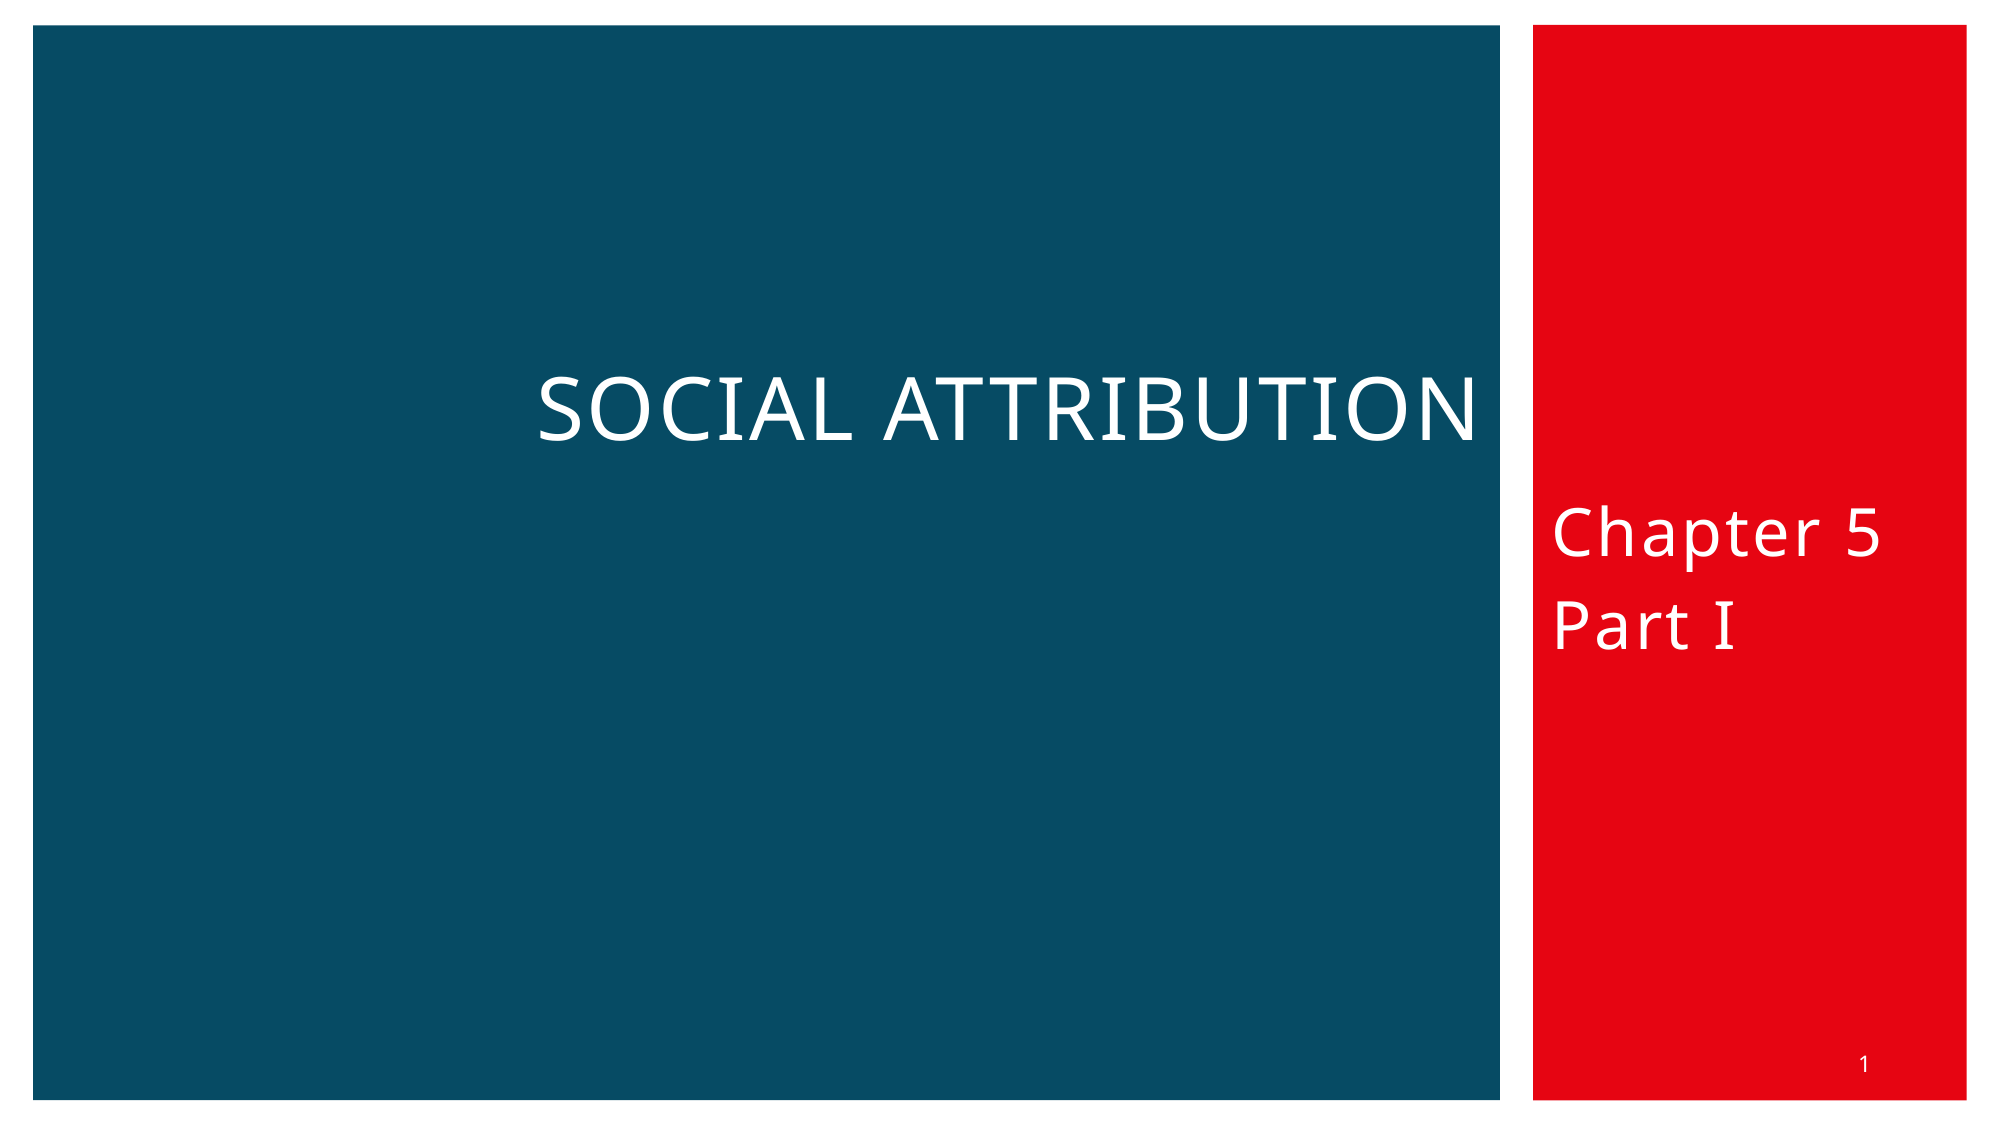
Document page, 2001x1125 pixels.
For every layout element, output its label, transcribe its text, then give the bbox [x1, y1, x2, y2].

subtitle Chapter 5 Part I [1536, 426, 1970, 727]
slide_number 1 [1800, 1041, 1930, 1089]
title Social Attribution [116, 307, 1501, 608]
